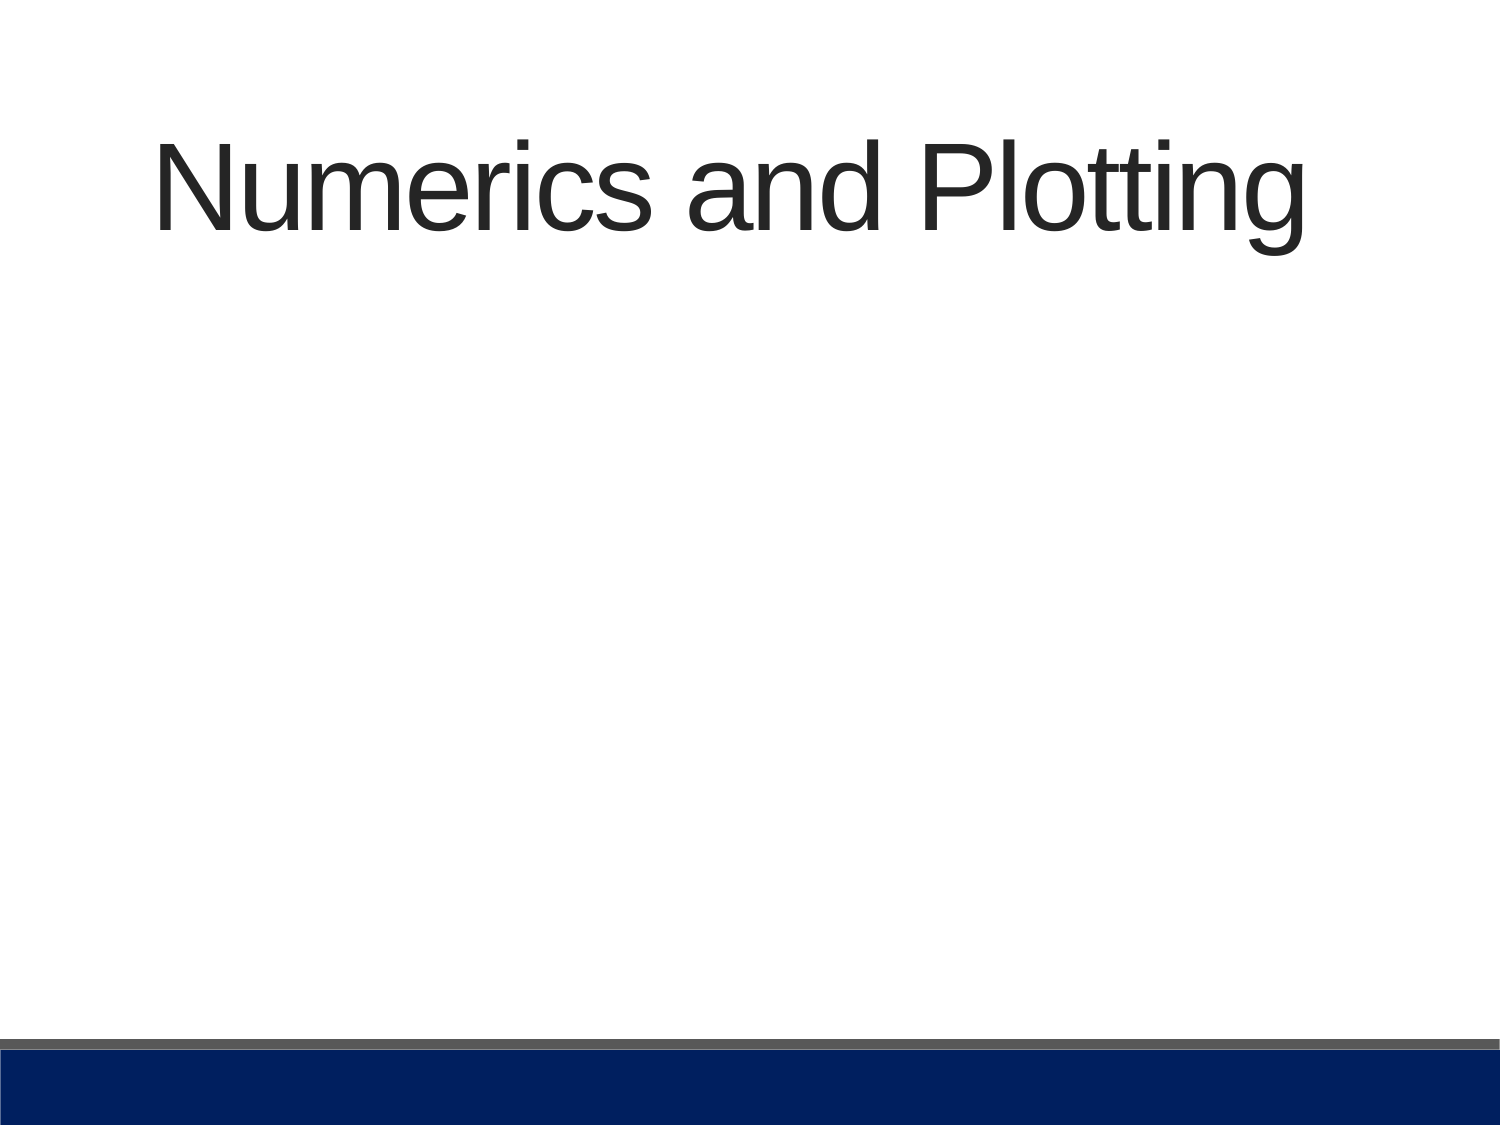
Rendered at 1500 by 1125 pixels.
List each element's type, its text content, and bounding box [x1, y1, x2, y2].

text_box [0, 1050, 1500, 1125]
text_box [0, 1039, 1500, 1050]
title Numerics and Plotting [147, 103, 1358, 317]
